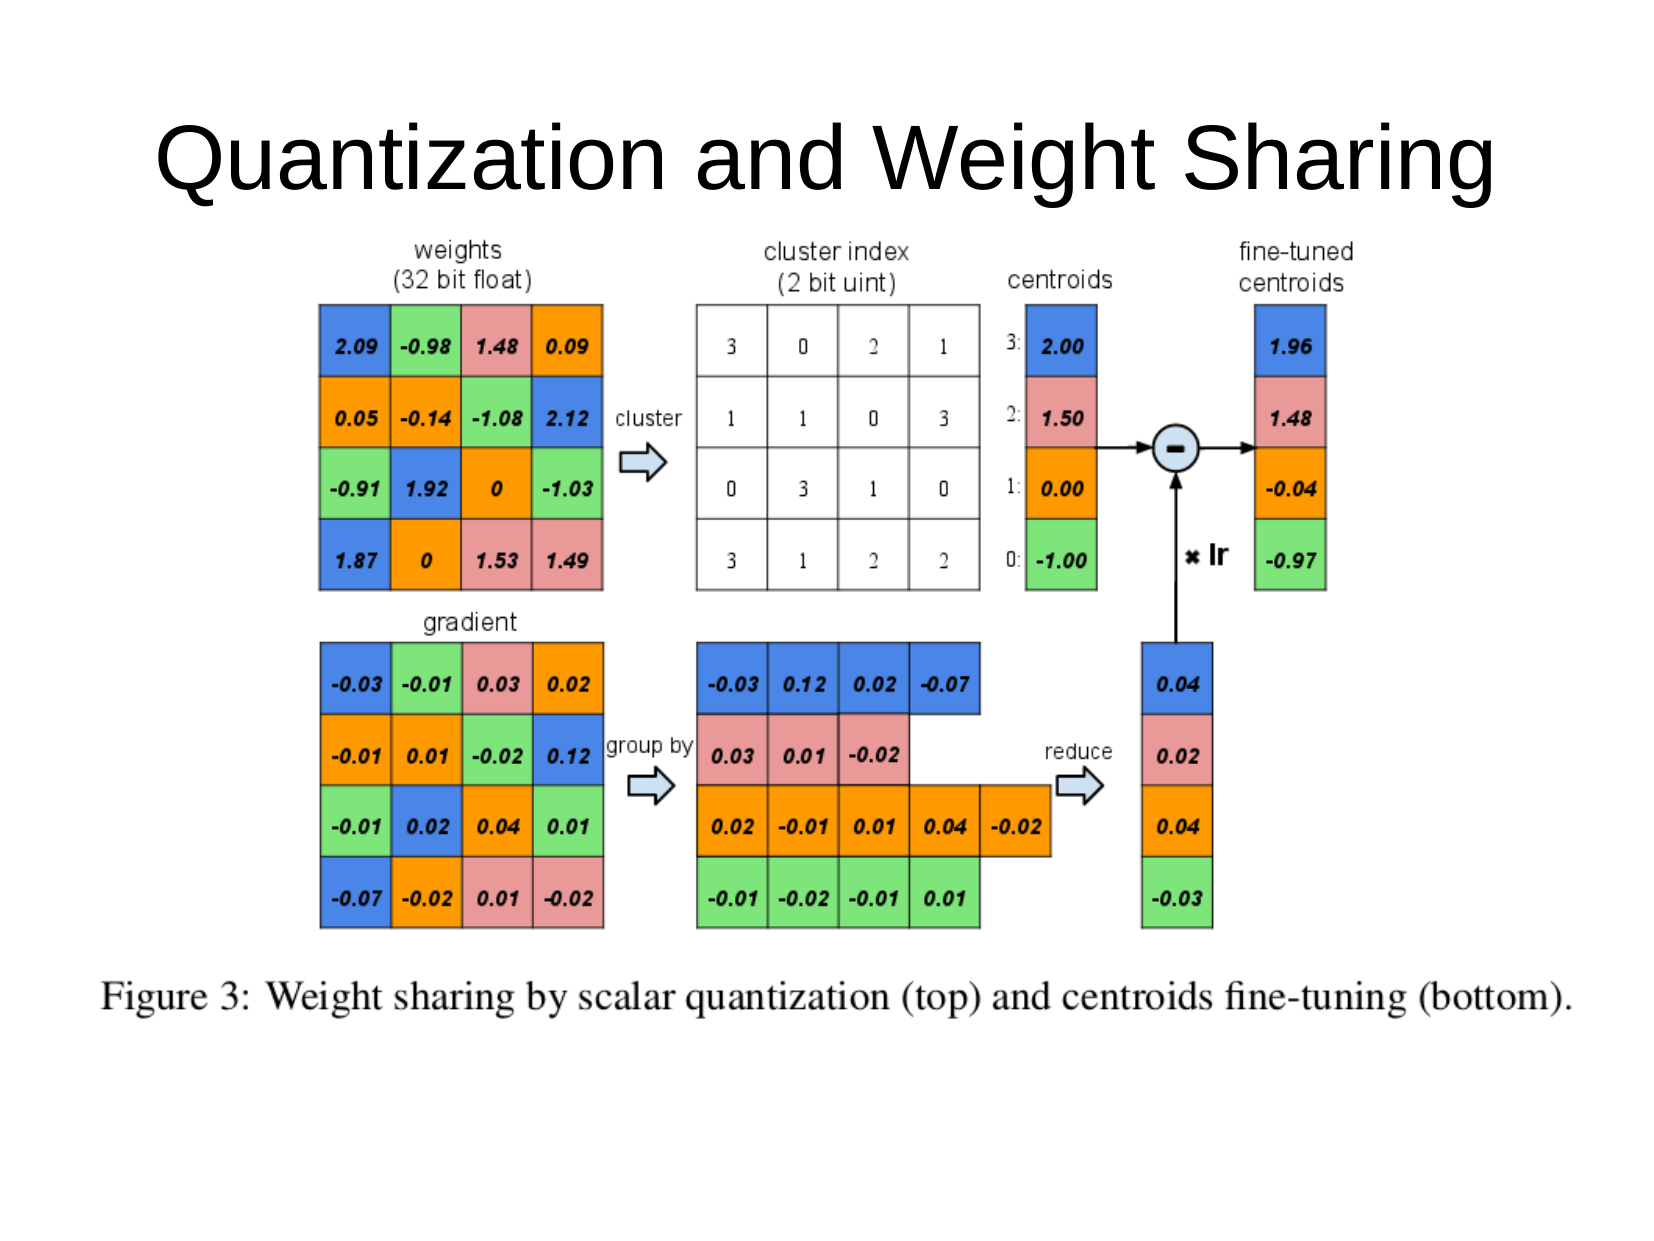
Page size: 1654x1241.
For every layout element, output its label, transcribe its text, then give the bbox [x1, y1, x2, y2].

picture [58, 212, 1599, 1033]
text_box Quantization and Weight Sharing [82, 49, 1571, 210]
